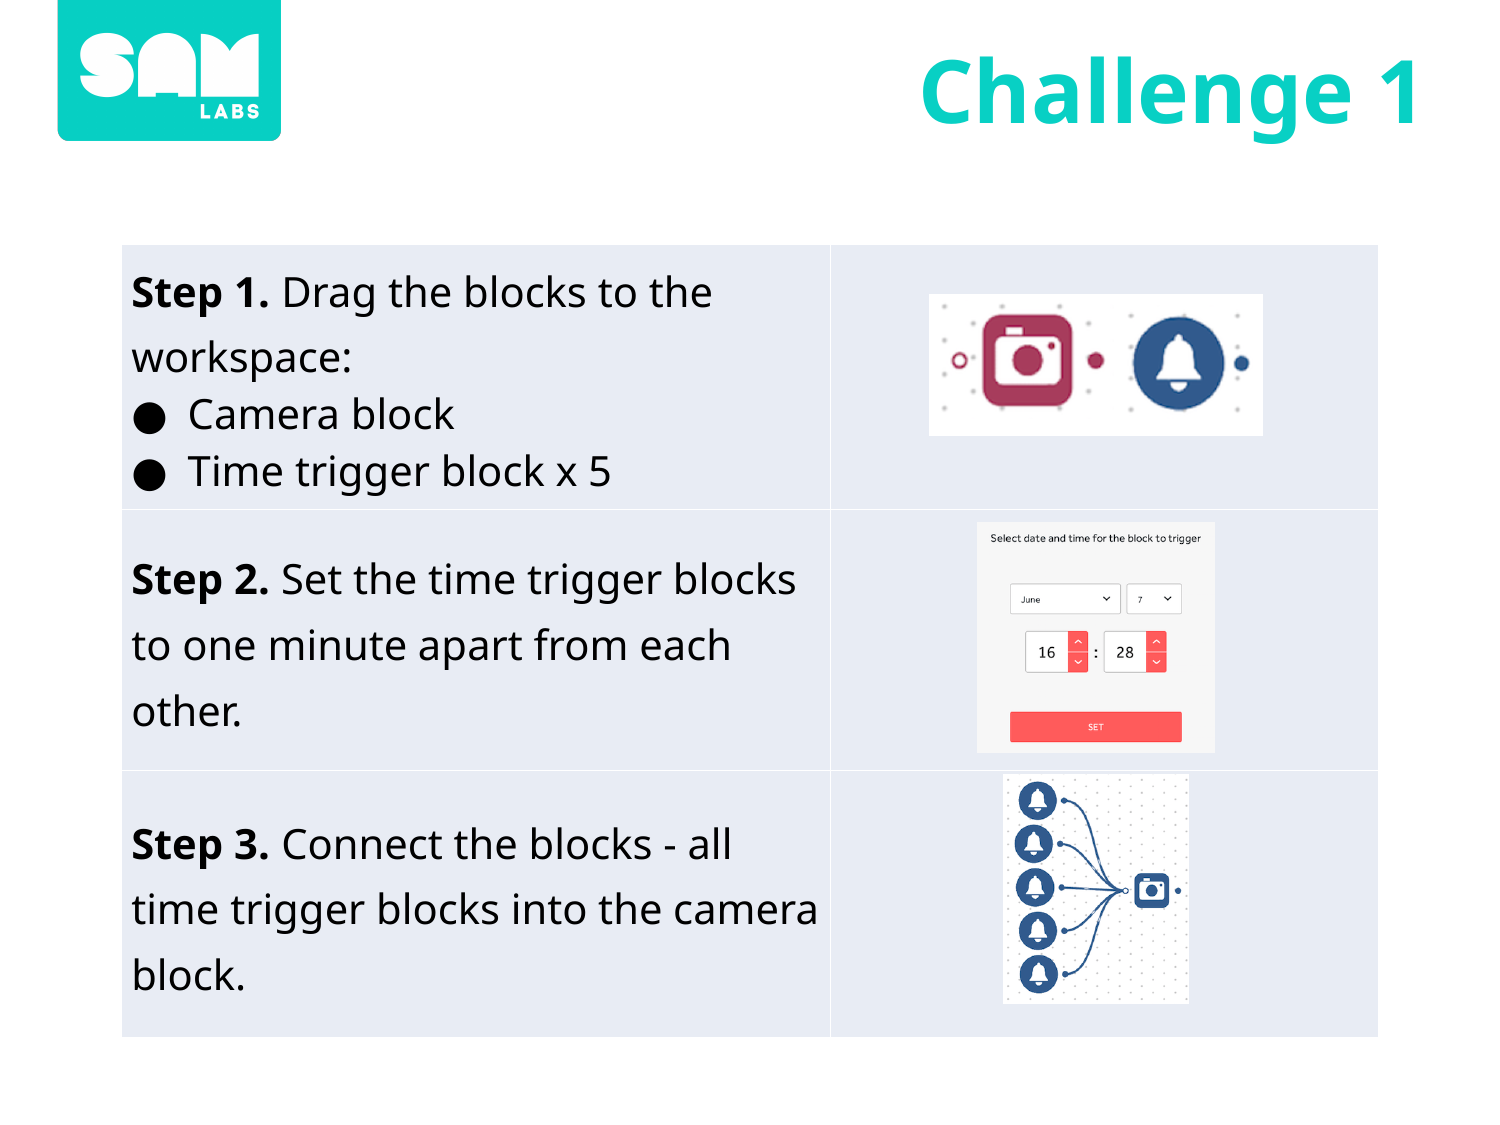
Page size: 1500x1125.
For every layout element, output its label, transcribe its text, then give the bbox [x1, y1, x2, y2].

table_cell Step 3. Connect the blocks - all time trigger blocks into the camera block. [122, 771, 830, 1037]
picture [976, 522, 1215, 753]
table_header Step 1. Drag the blocks to the workspace: Camera block Time trigger block x 5 [122, 245, 830, 509]
picture [928, 294, 1263, 436]
table_header [831, 245, 1378, 509]
table_cell Step 2. Set the time trigger blocks to one minute apart from each other. [122, 510, 830, 770]
table_cell [831, 771, 1378, 1037]
table_cell [831, 510, 1378, 770]
picture [0, 0, 281, 142]
picture [1003, 773, 1189, 1004]
text_box Challenge 1 [286, 39, 1427, 142]
